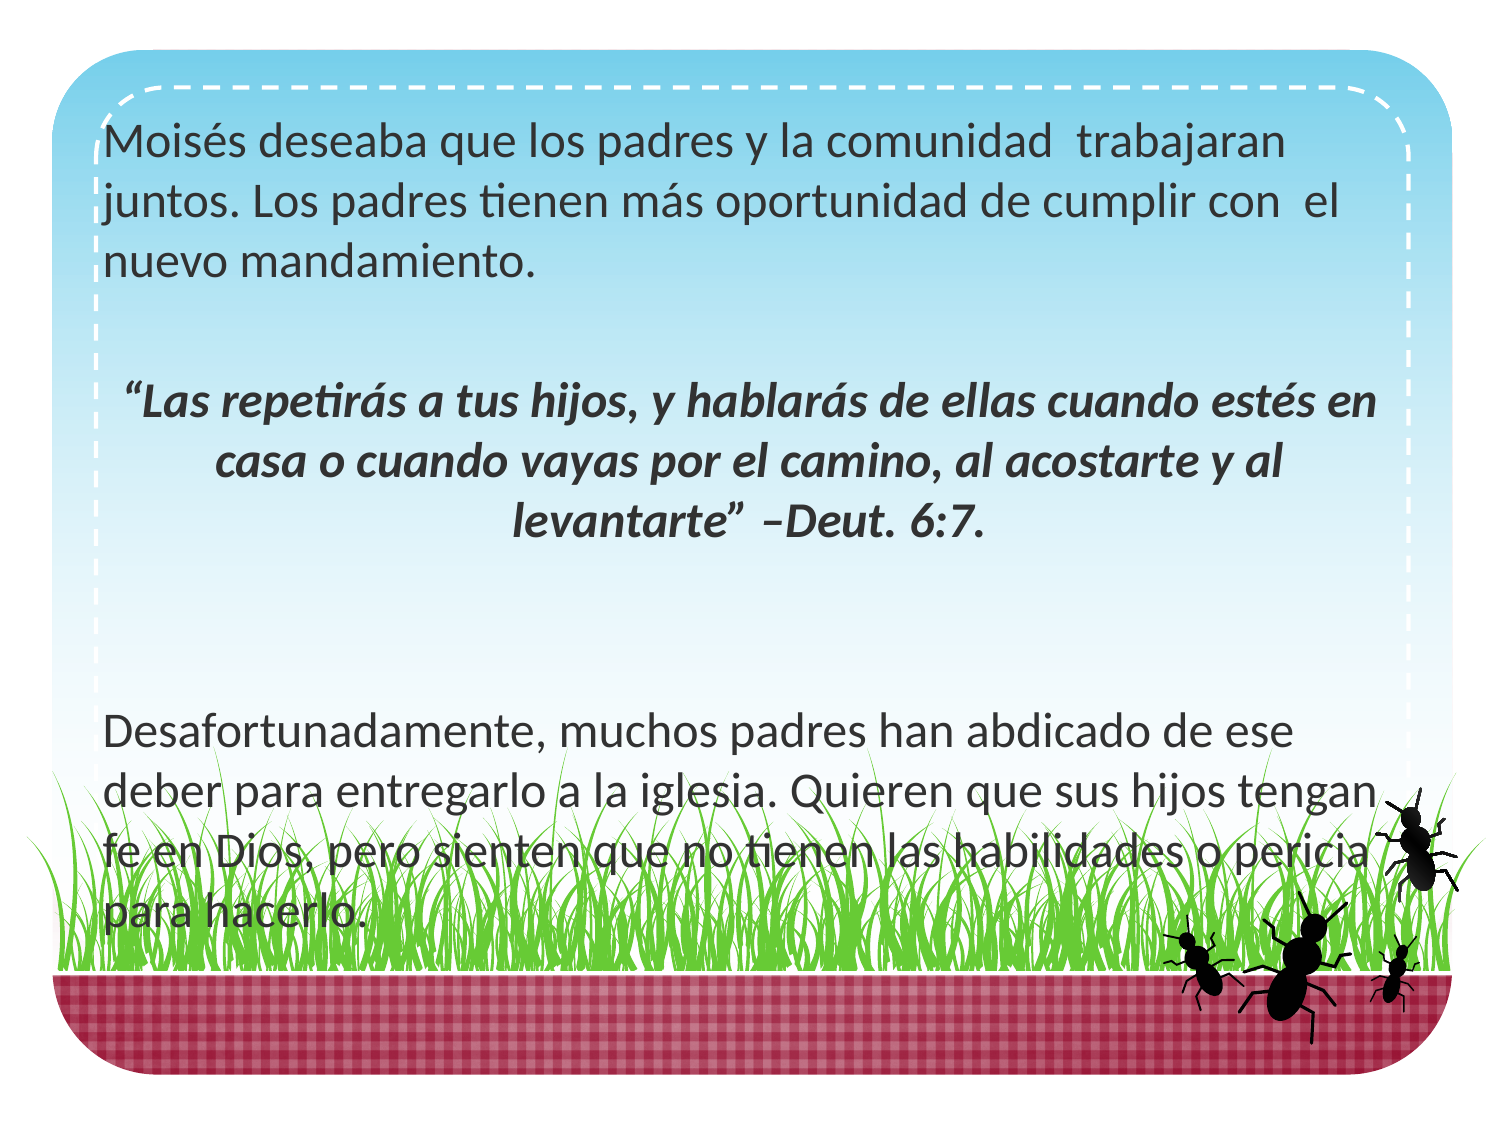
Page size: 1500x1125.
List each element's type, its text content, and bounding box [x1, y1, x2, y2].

list Moisés deseaba que los padres y la comunidad trabajaran juntos. Los padres tienen más oportunidad de cumplir con el nuevo mandamiento. “Las repetirás a tus hijos, y hablarás de ellas cuando estés en casa o cuando vayas por el camino, al acostarte y al levantarte” –Deut. 6:7. Desafortunadamente, muchos padres han abdicado de ese deber para entregarlo a la iglesia. Quieren que sus hijos tengan fe en Dios, pero sienten que no tienen las habilidades o pericia para hacerlo. [87, 99, 1413, 1088]
